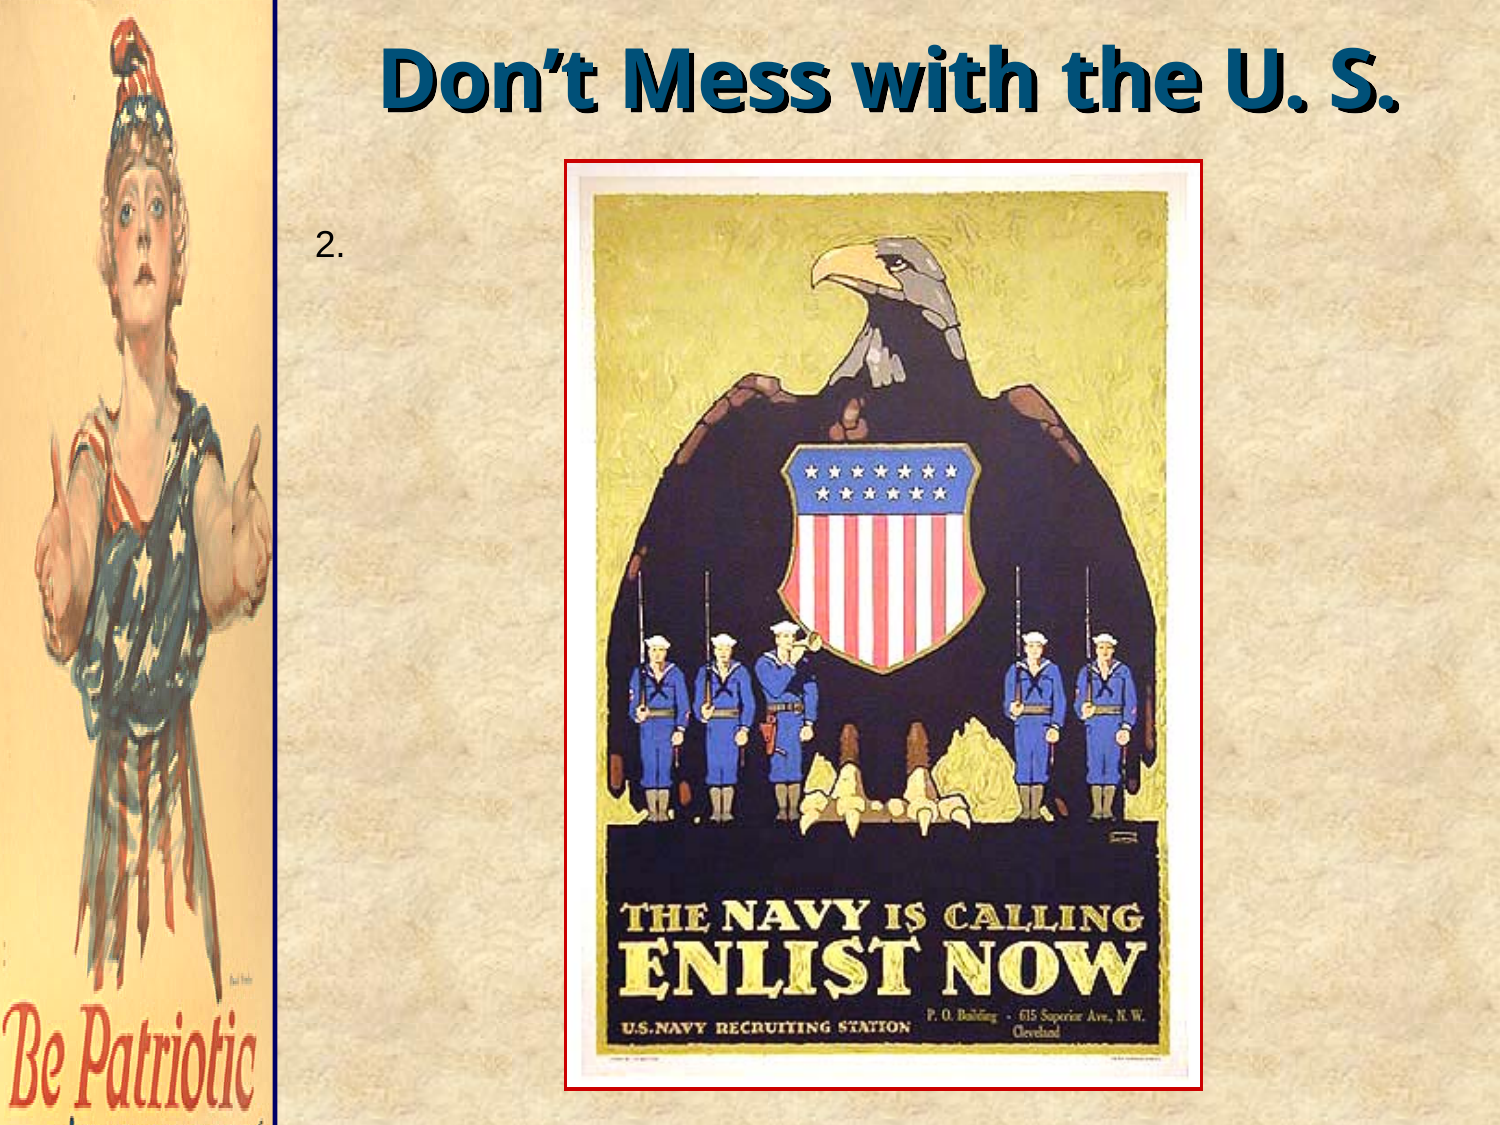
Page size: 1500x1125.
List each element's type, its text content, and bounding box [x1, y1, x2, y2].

picture [278, 0, 1500, 1125]
text_box 2. [299, 212, 450, 273]
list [566, 162, 1201, 1088]
text_box Don’t Mess with the U. S. [300, 17, 1475, 133]
picture [0, 0, 272, 1125]
